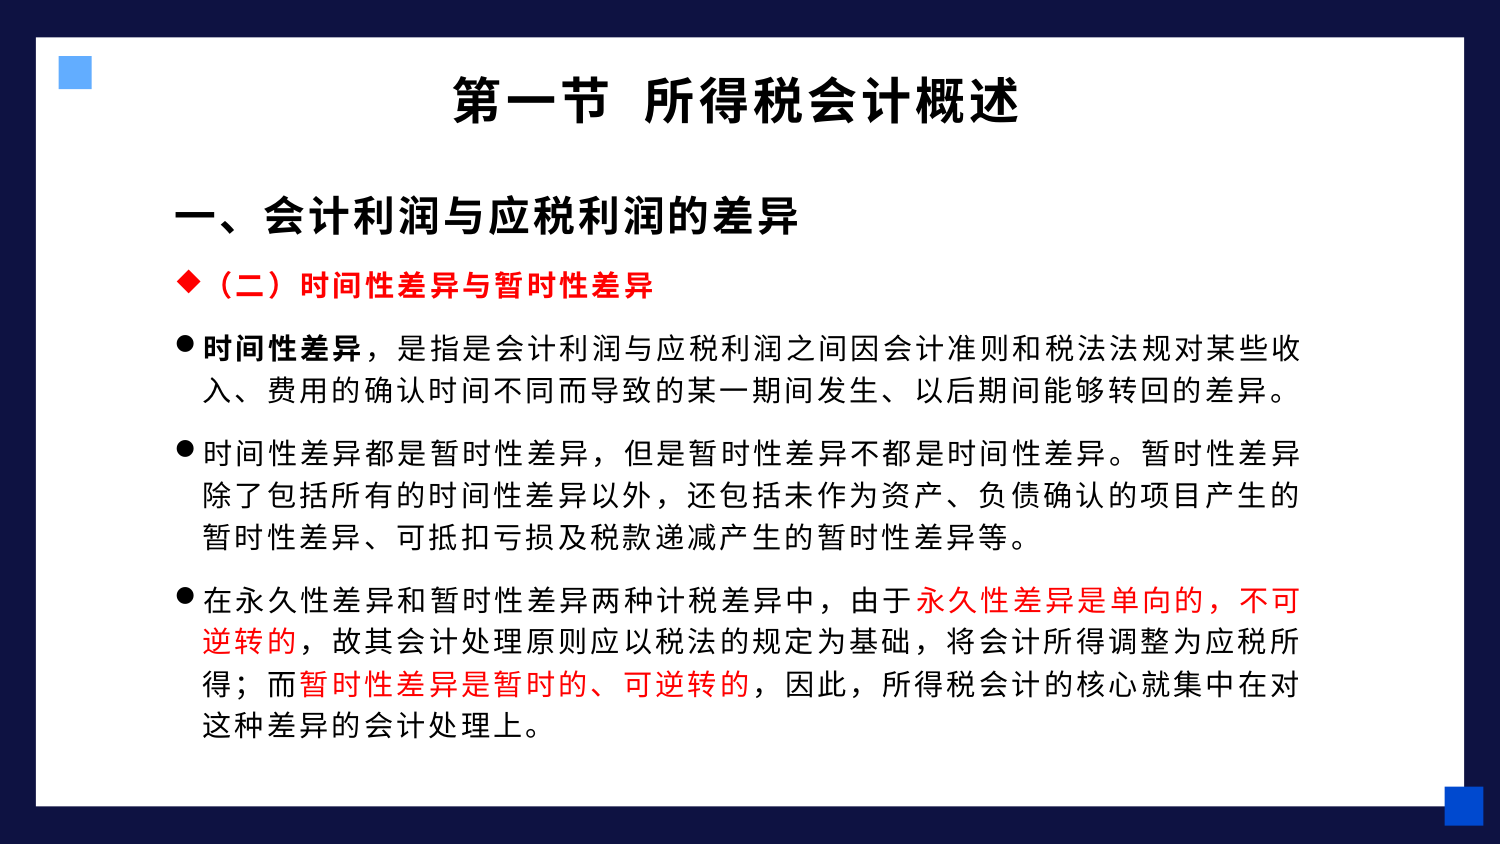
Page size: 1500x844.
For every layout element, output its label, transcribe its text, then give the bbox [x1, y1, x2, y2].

list 一、会计利润与应税利润的差异 （二）时间性差异与暂时性差异 时间性差异，是指是会计利润与应税利润之间因会计准则和税法法规对某些收入、费用的确认时间不同而导致的某一期间发生、以后期间能够转回的差异。 时间性差异都是暂时性差异，但是暂时性差异不都是时间性差异。暂时性差异除了包括所有的时间性差异以外，还包括未作为资产、负债确认的项目产生的暂时性差异、可抵扣亏损及税款递减产生的暂时性差异等。 在永久性差异和暂时性差异两种计税差异中，由于永久性差异是单向的，不可逆转的，故其会计处理原则应以税法的规定为基础，将会计所得调整为应税所得；而暂时性差异是暂时的、可逆转的，因此，所得税会计的核心就集中在对这种差异的会计处理上。 [157, 179, 1343, 604]
title 第一节 所得税会计概述 [141, 48, 1327, 138]
